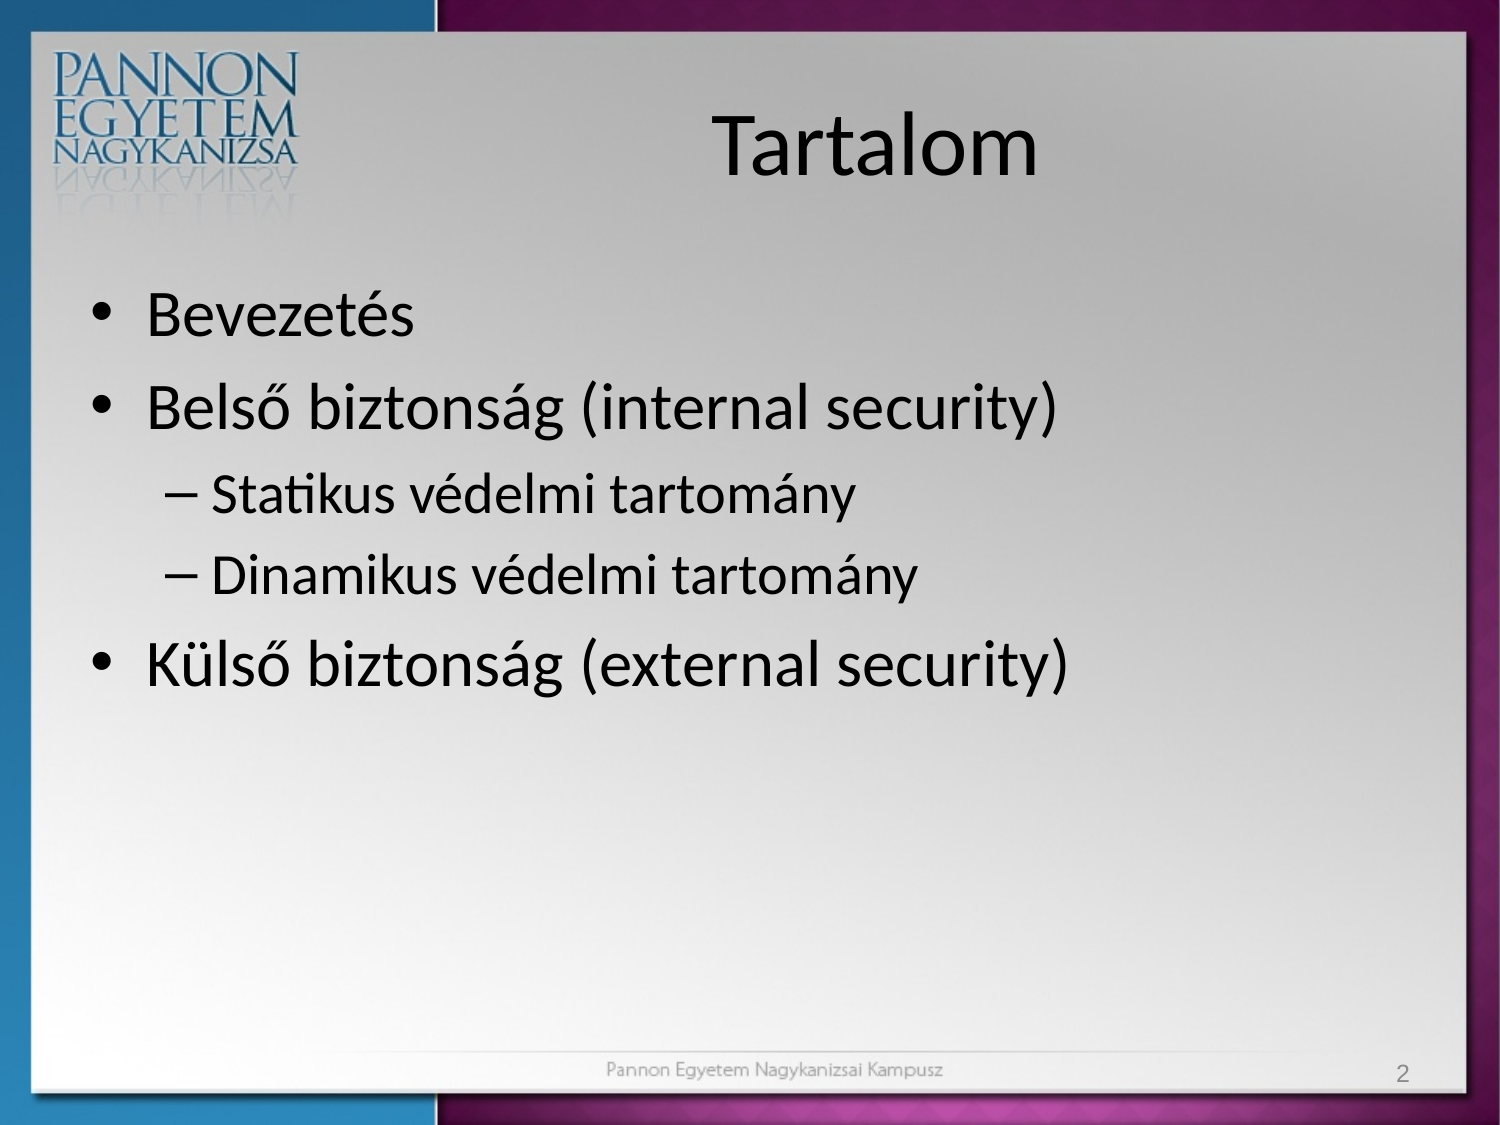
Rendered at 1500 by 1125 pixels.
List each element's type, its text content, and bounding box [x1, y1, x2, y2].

slide_number 2 [1074, 1042, 1425, 1103]
title Tartalom [328, 45, 1425, 233]
picture [0, 0, 1500, 1125]
list Bevezetés Belső biztonság (internal security) Statikus védelmi tartomány Dinamikus védelmi tartomány Külső biztonság (external security) [75, 262, 1425, 1038]
